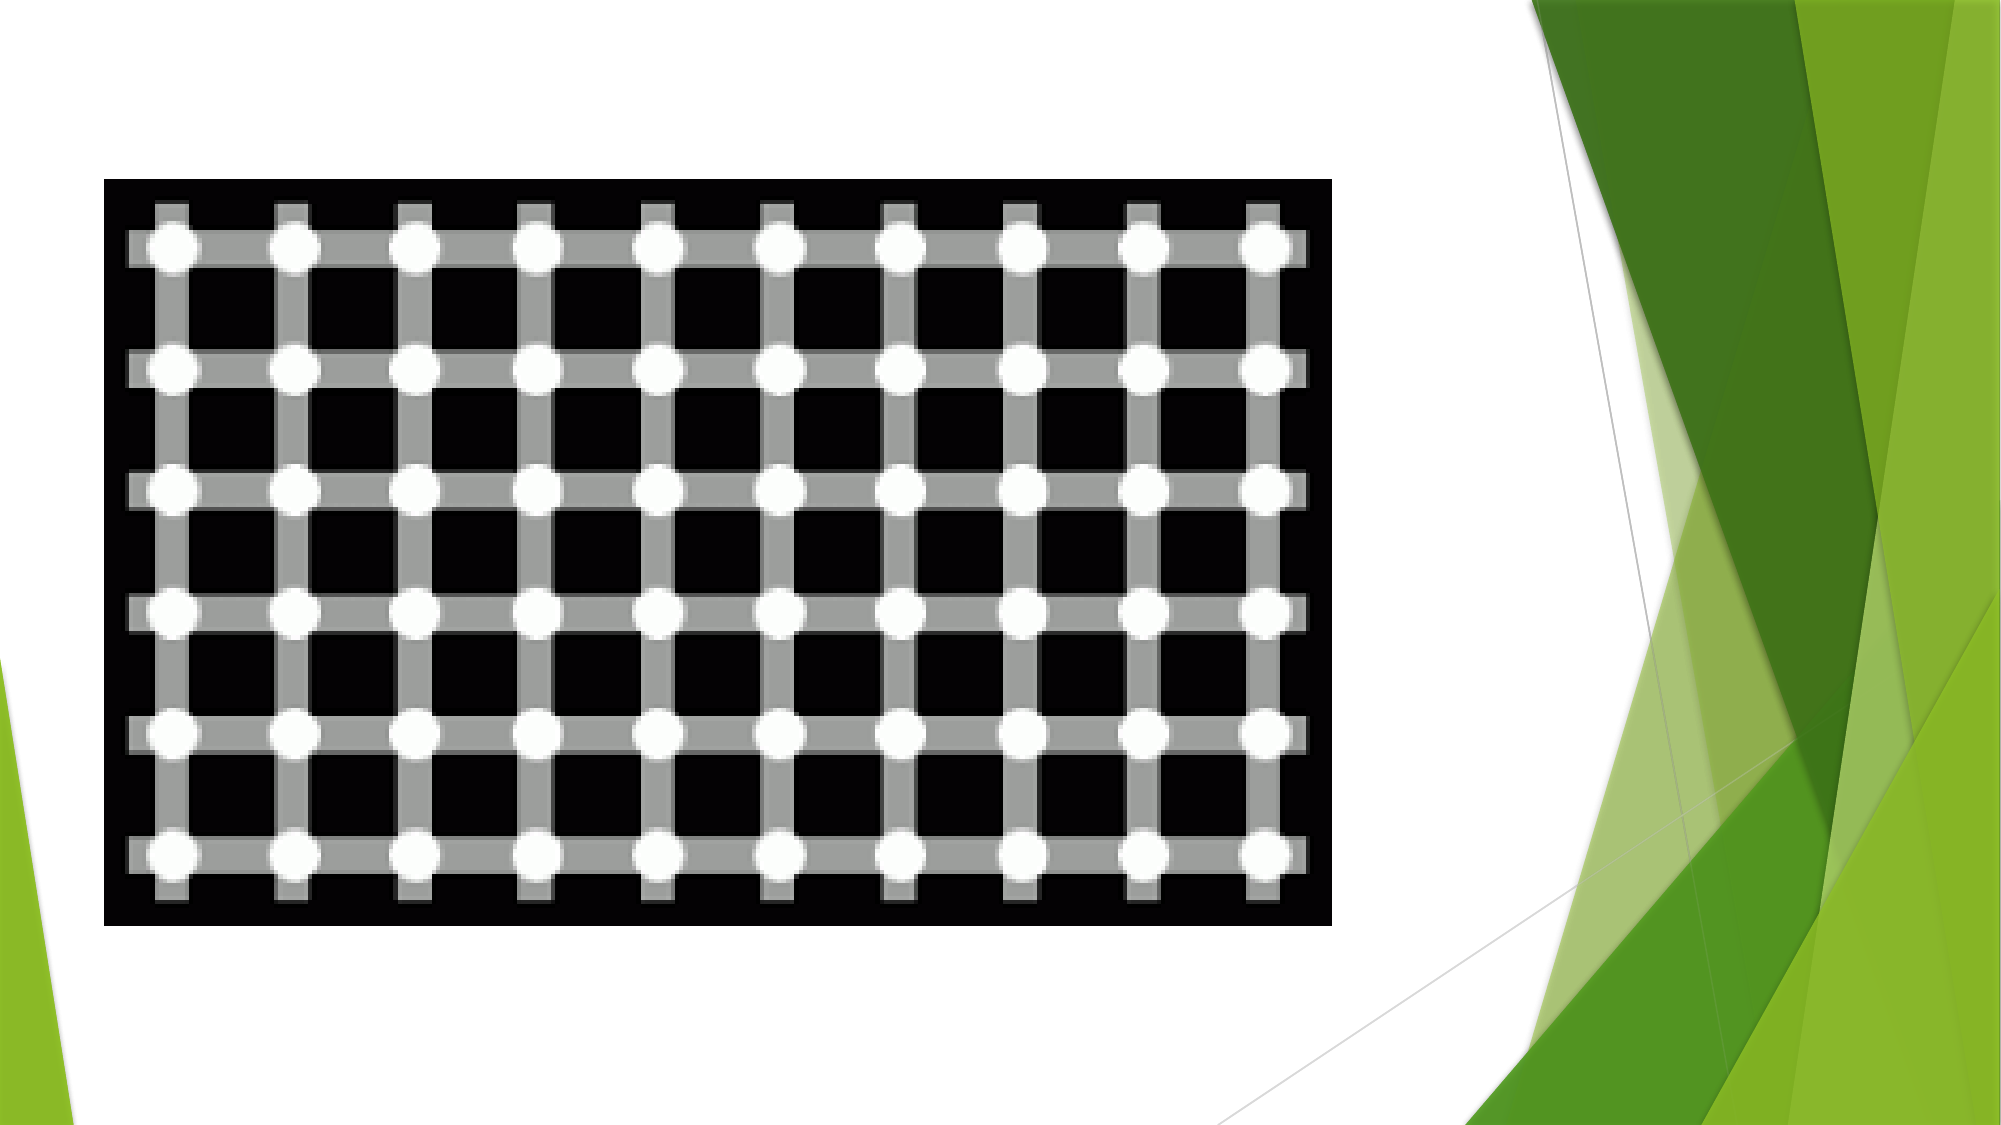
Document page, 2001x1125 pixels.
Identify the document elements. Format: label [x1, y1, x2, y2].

list [104, 179, 1333, 926]
text_box [0, 0, 2000, 1125]
